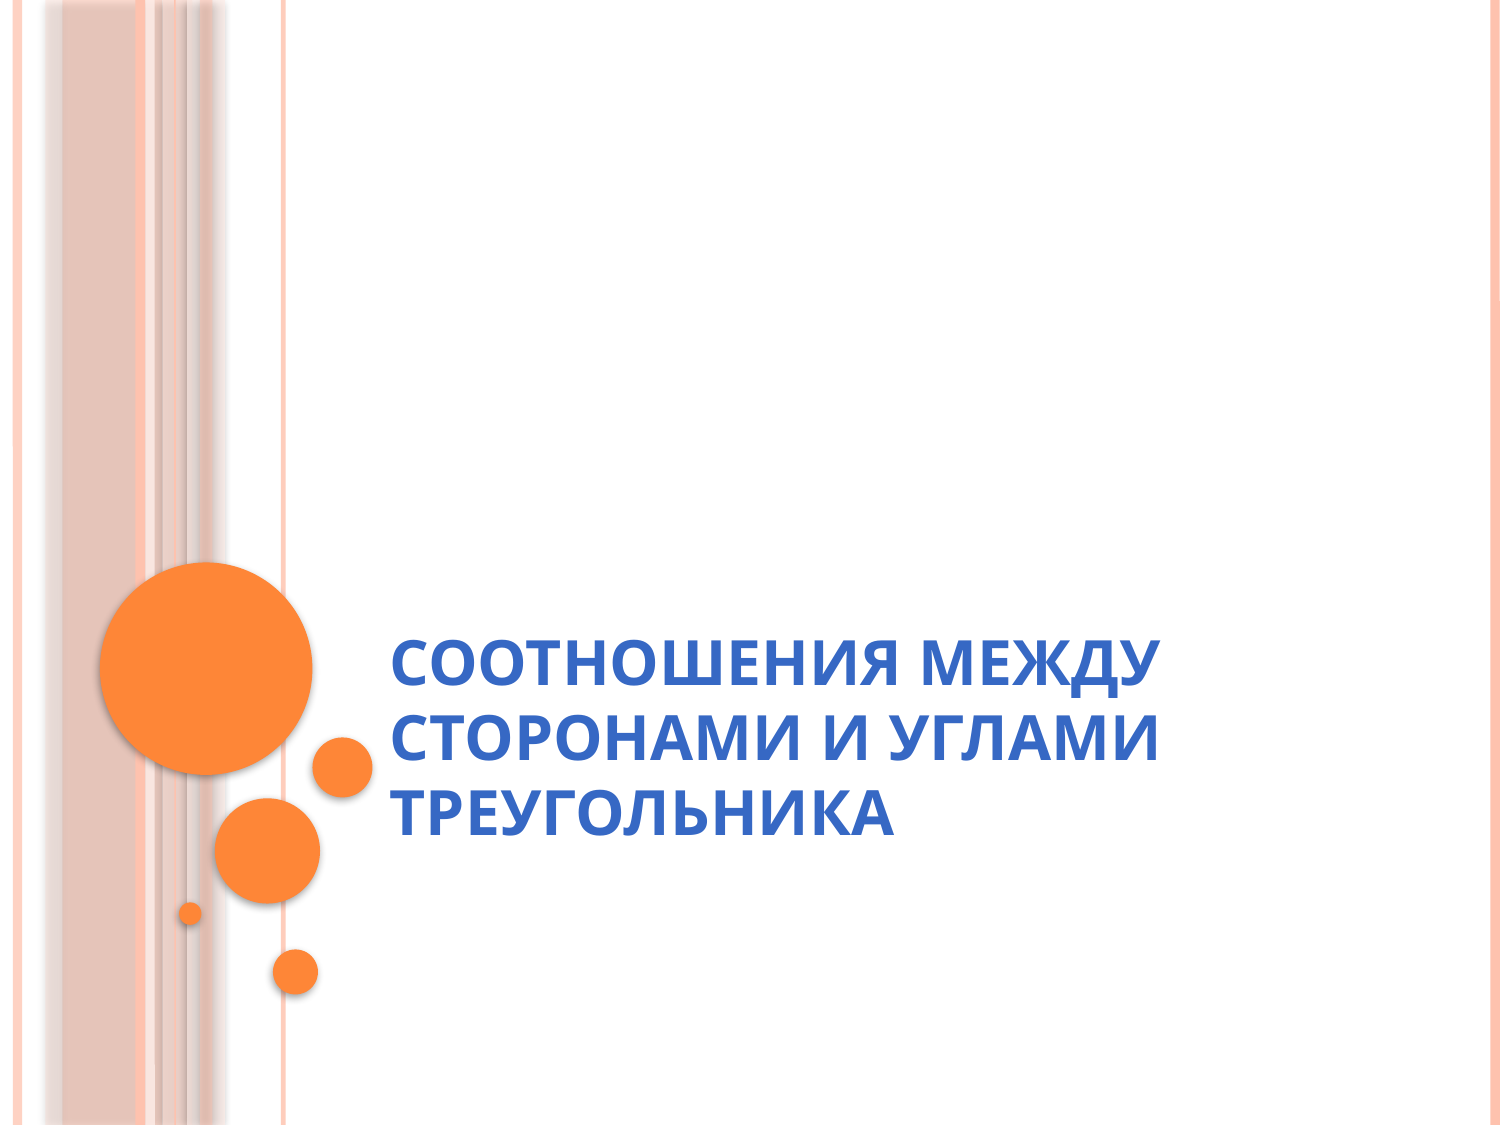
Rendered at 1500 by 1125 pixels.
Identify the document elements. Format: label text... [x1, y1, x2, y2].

text_box Соотношения между сторонами и углами треугольника [375, 656, 1477, 856]
